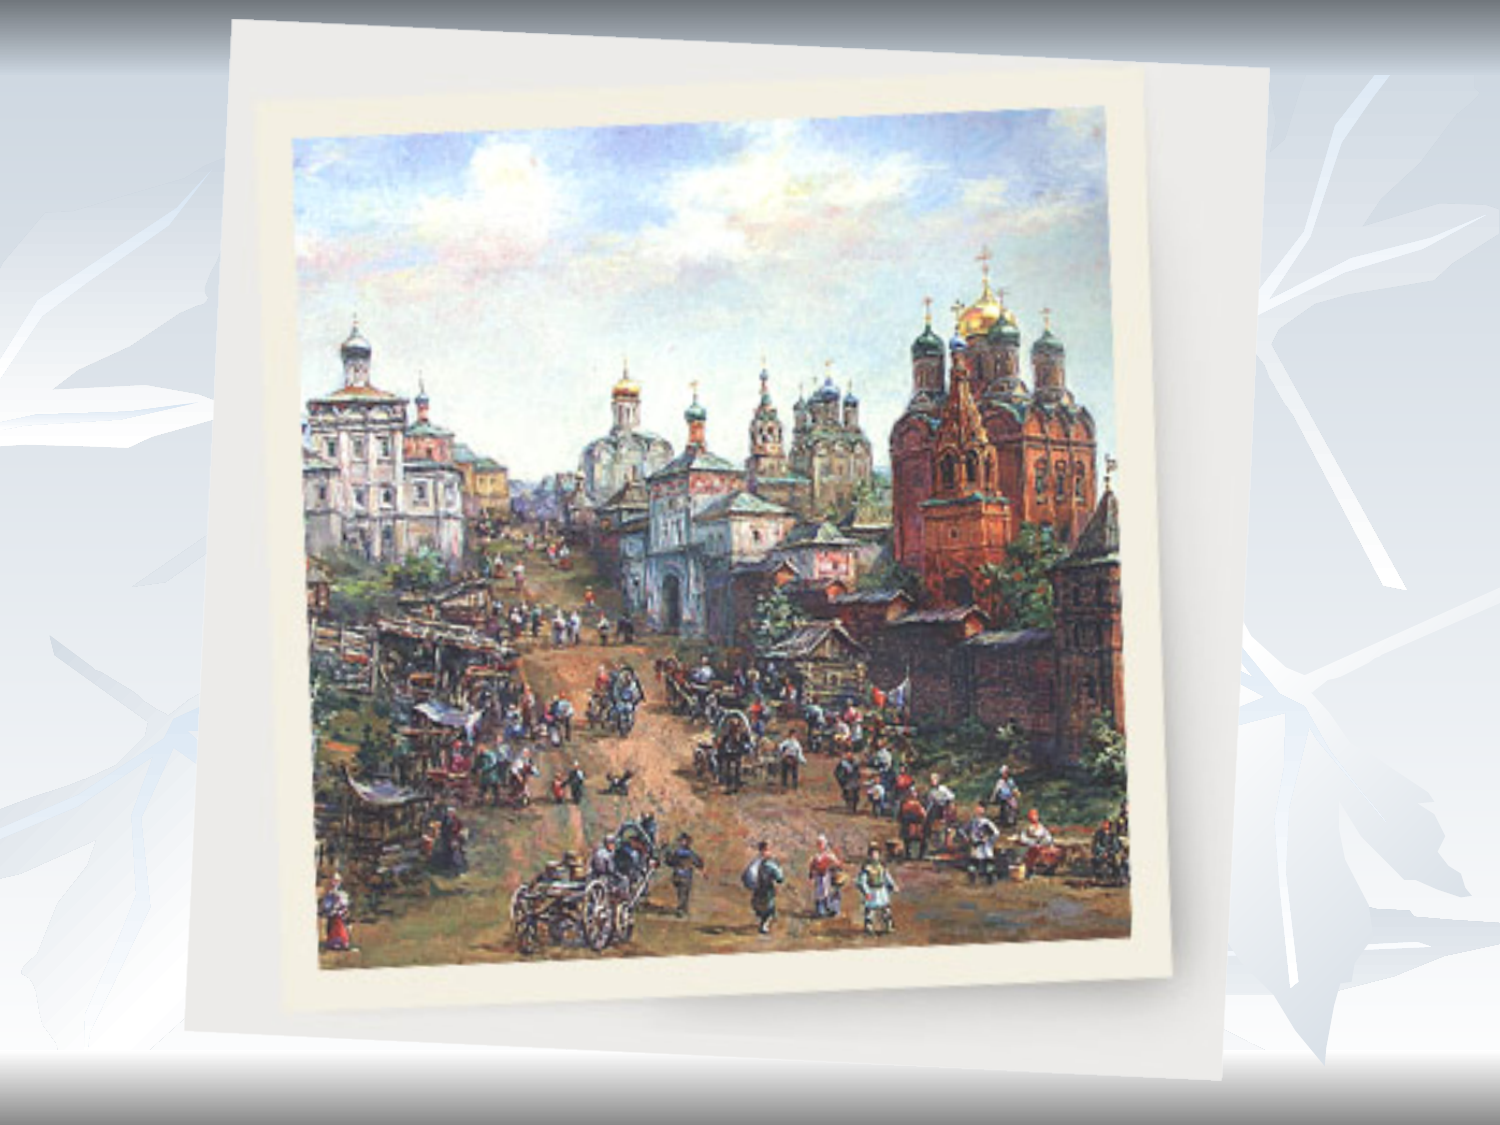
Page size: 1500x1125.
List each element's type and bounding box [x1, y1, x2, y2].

picture [185, 20, 1269, 1079]
